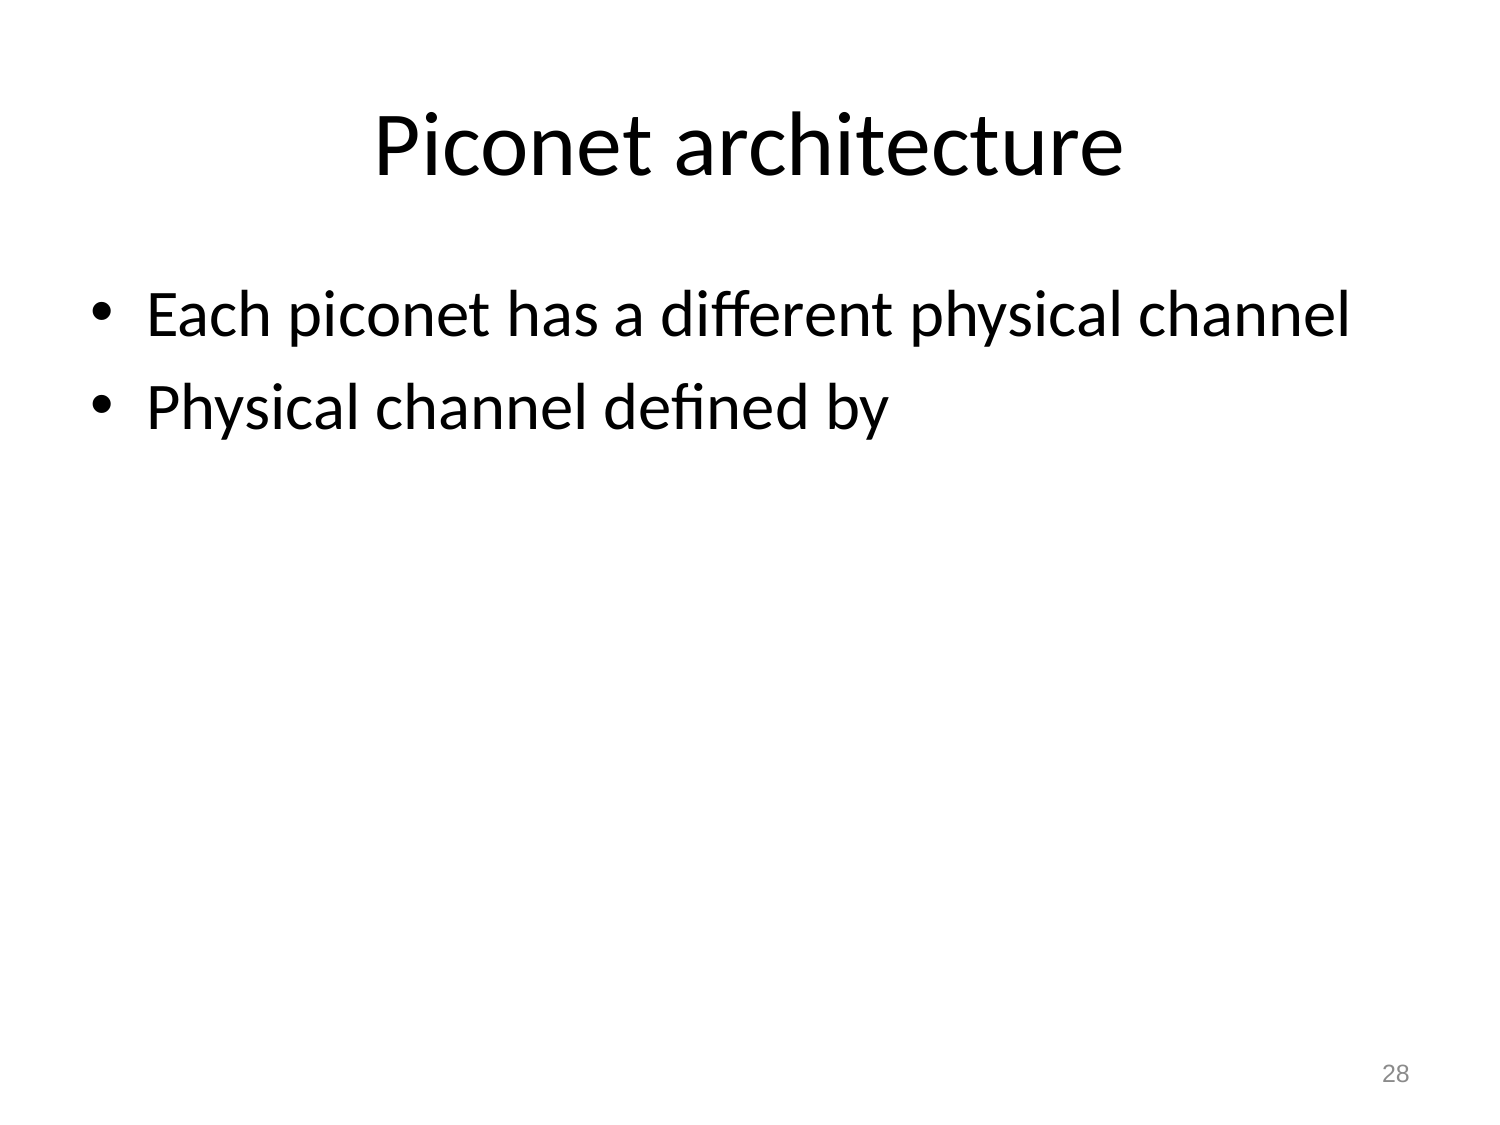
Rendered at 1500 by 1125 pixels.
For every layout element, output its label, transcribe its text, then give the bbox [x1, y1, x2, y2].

title Piconet architecture [74, 44, 1426, 233]
slide_number 28 [1074, 1042, 1425, 1103]
list Each piconet has a different physical channel Physical channel defined by [74, 262, 1426, 1006]
